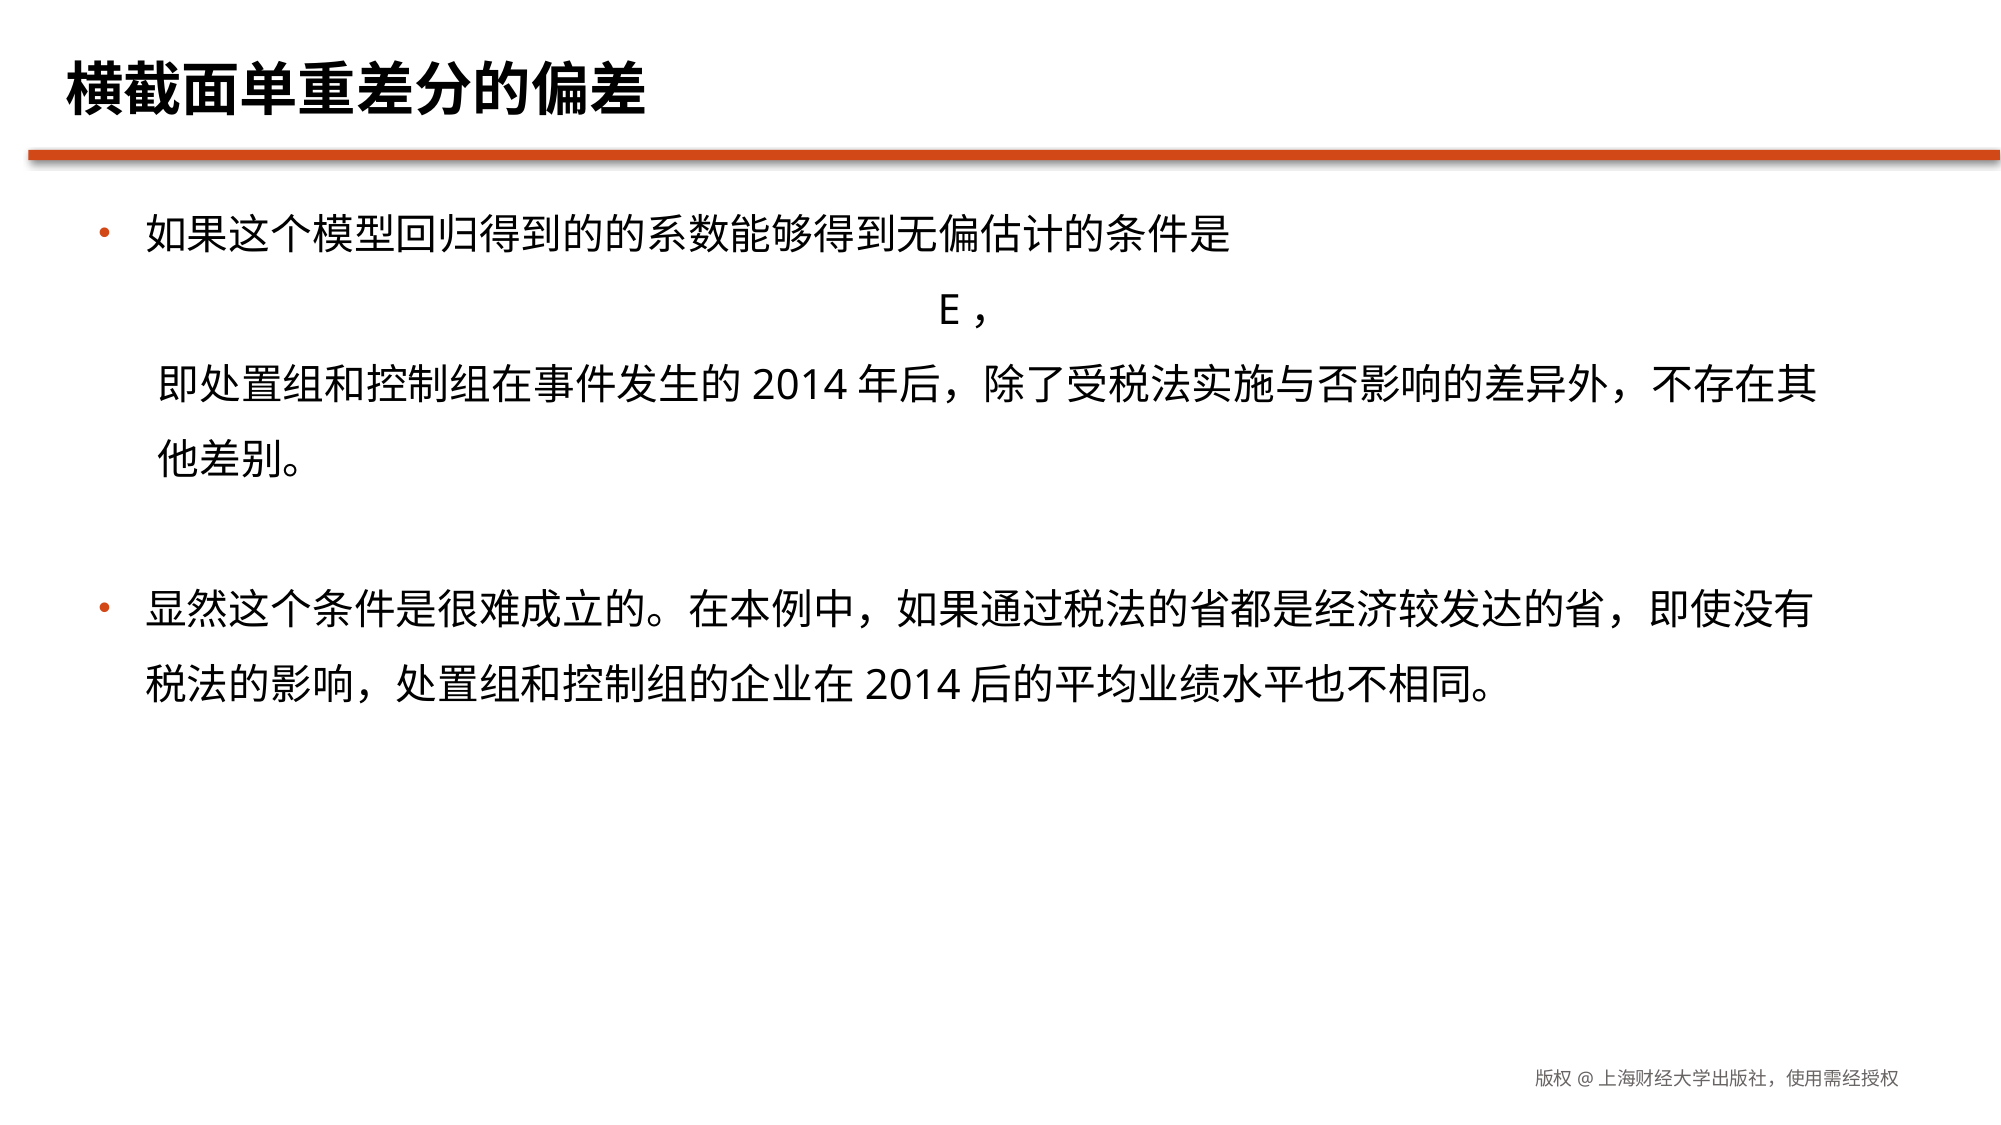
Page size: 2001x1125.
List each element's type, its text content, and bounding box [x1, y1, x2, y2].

footer 版权@上海财经大学出版社，使用需经授权 [1483, 1046, 1950, 1109]
title 横截面单重差分的偏差 [50, 50, 1825, 138]
